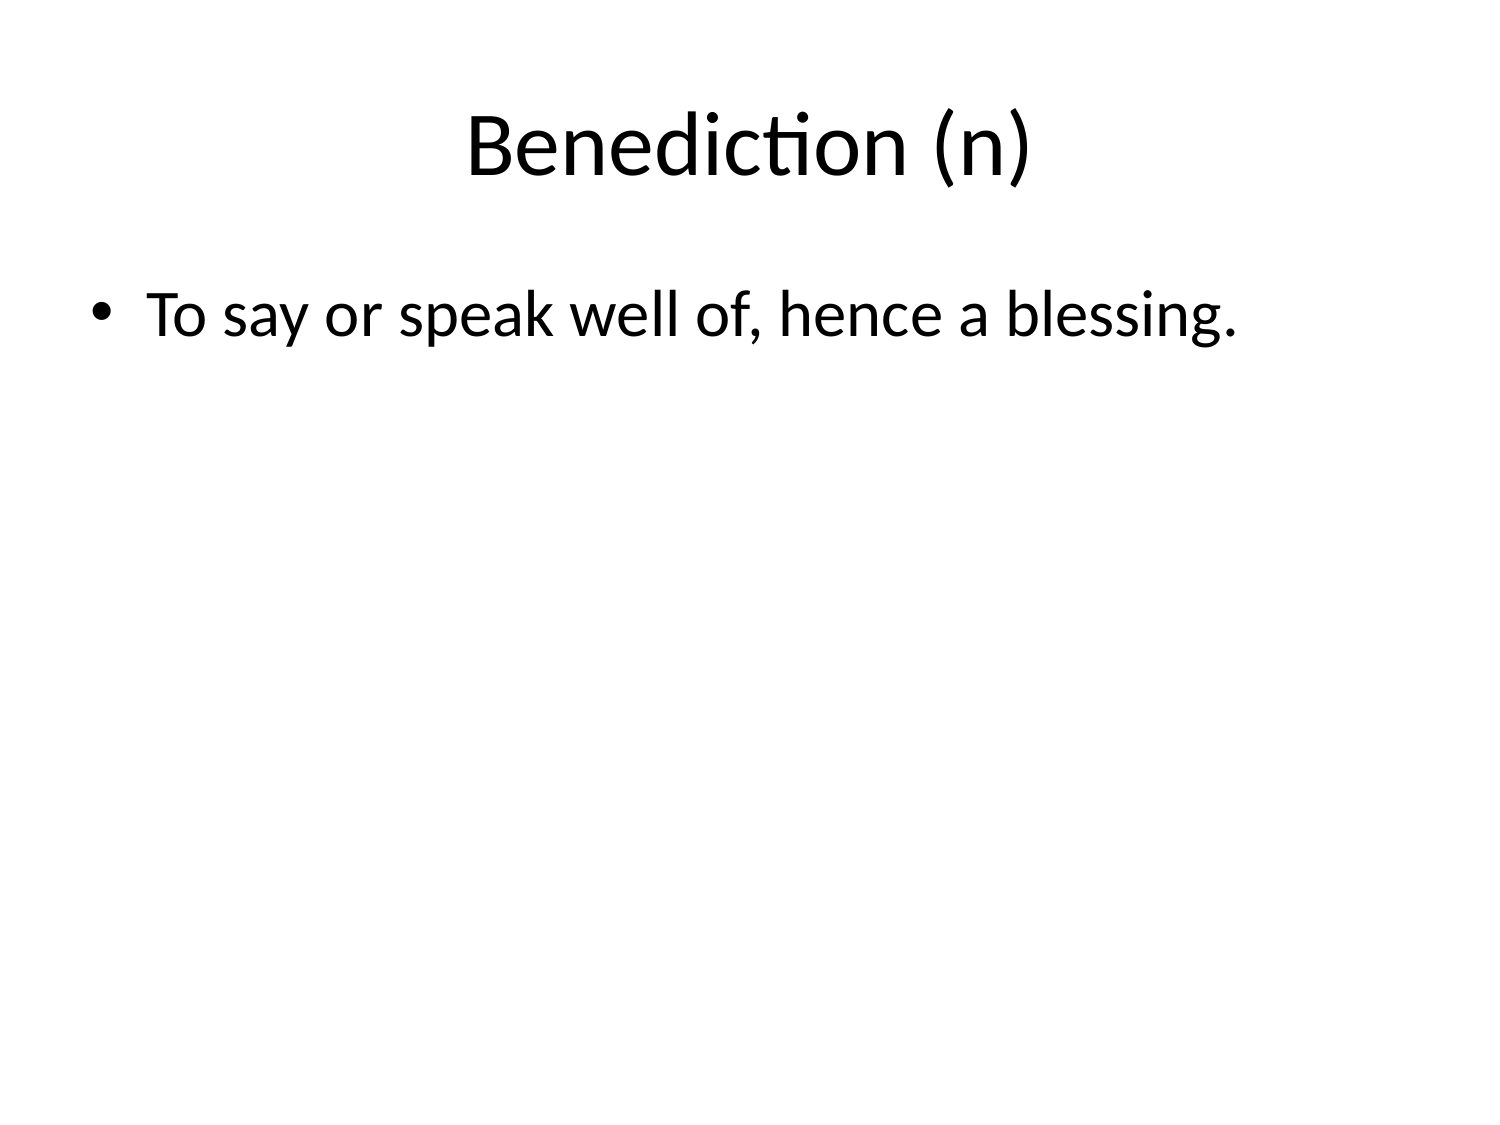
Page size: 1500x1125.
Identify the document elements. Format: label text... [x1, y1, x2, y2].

list To say or speak well of, hence a blessing. [75, 262, 1425, 1005]
title Benediction (n) [75, 45, 1425, 233]
